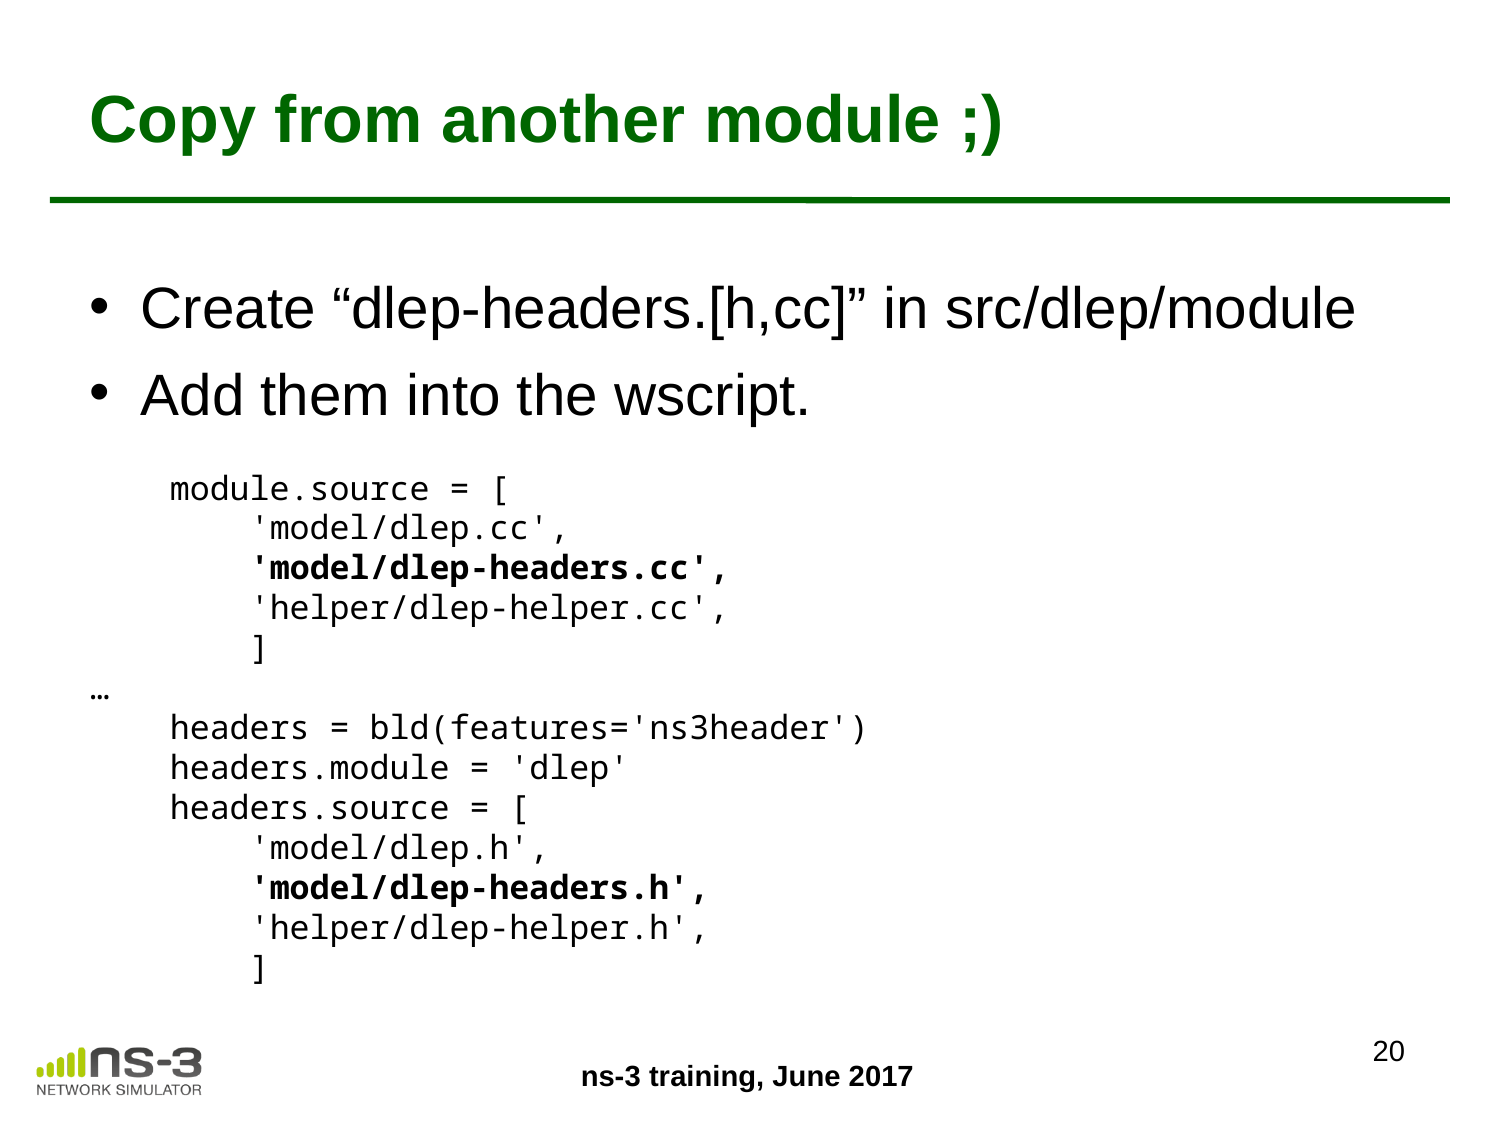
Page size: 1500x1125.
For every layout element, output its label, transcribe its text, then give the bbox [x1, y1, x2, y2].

title Copy from another module ;) [74, 28, 1426, 205]
list Create “dlep-headers.[h,cc]” in src/dlep/module Add them into the wscript. module.source = [ 'model/dlep.cc', 'model/dlep-headers.cc', 'helper/dlep-helper.cc', ] … headers = bld(features='ns3header') headers.module = 'dlep' headers.source = [ 'model/dlep.h', 'model/dlep-headers.h', 'helper/dlep-helper.h', ] [74, 262, 1426, 1001]
picture [24, 1017, 213, 1125]
footer ns-3 training, June 2017 [512, 1049, 983, 1125]
slide_number 20 [1074, 1024, 1421, 1101]
